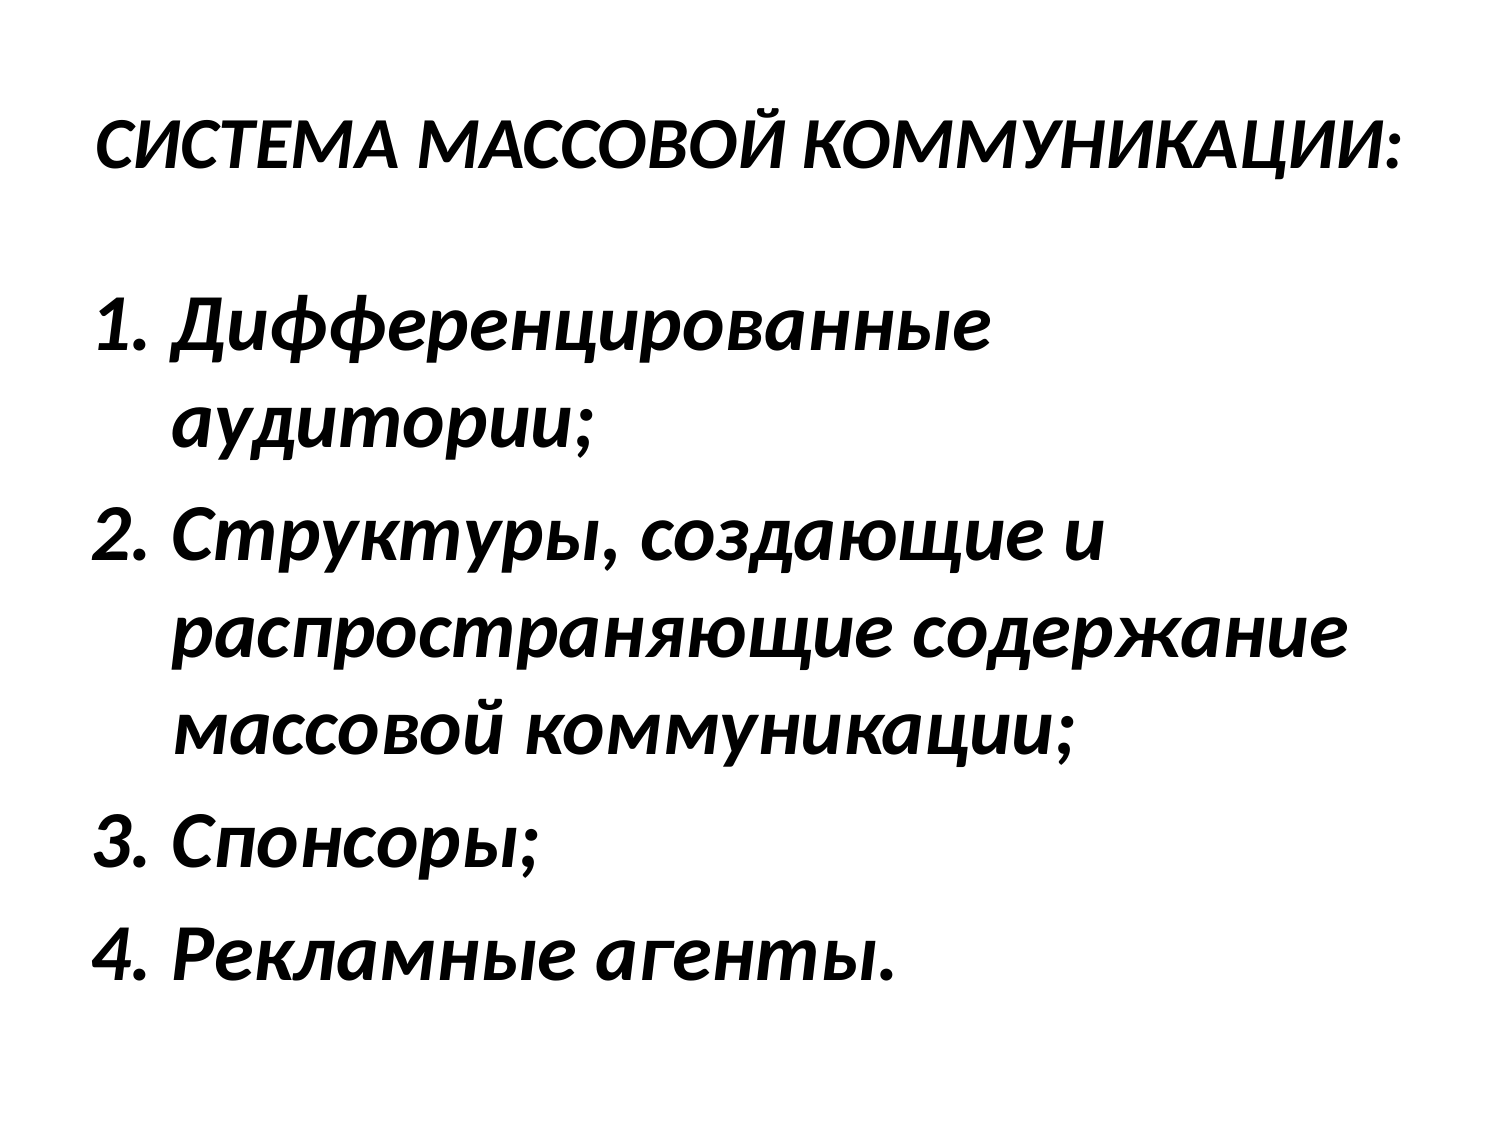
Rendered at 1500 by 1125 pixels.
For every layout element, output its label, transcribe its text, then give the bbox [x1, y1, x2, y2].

list Дифференцированные аудитории; Структуры, создающие и распространяющие содержание массовой коммуникации; Спонсоры; Рекламные агенты. [75, 262, 1425, 1005]
title СИСТЕМА МАССОВОЙ КОММУНИКАЦИИ: [75, 45, 1425, 233]
